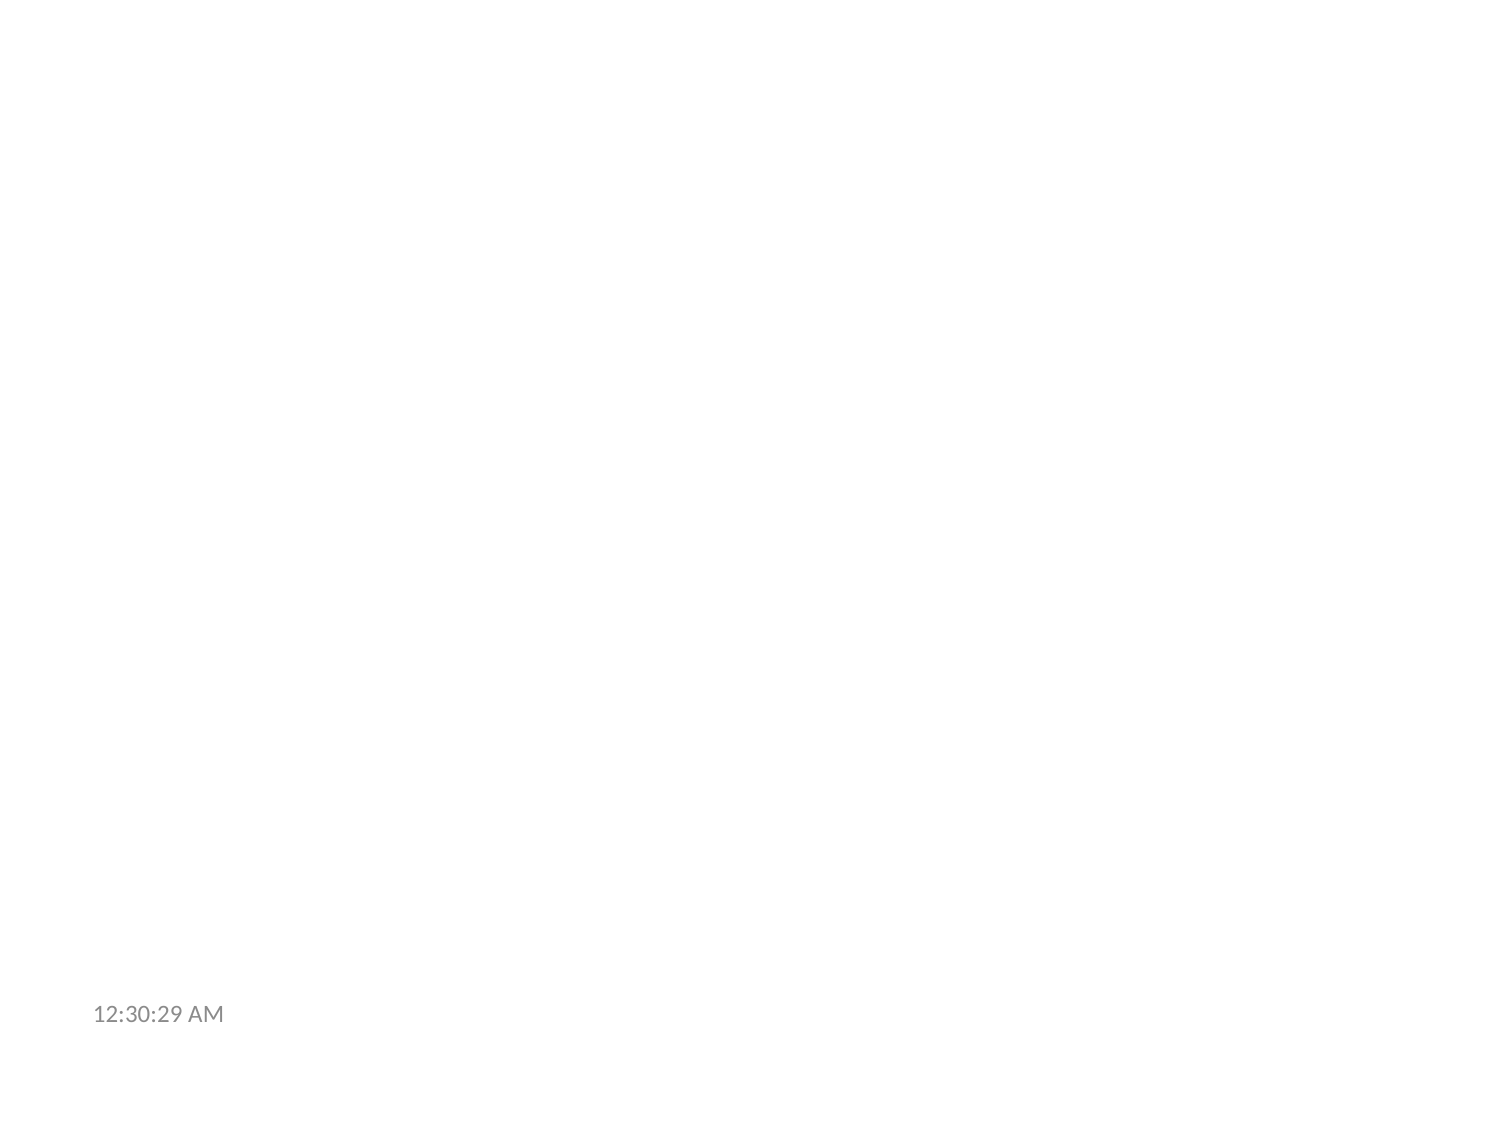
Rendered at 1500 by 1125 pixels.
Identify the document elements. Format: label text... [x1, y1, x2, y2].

text_box 3:35:09 PM [77, 982, 428, 1043]
